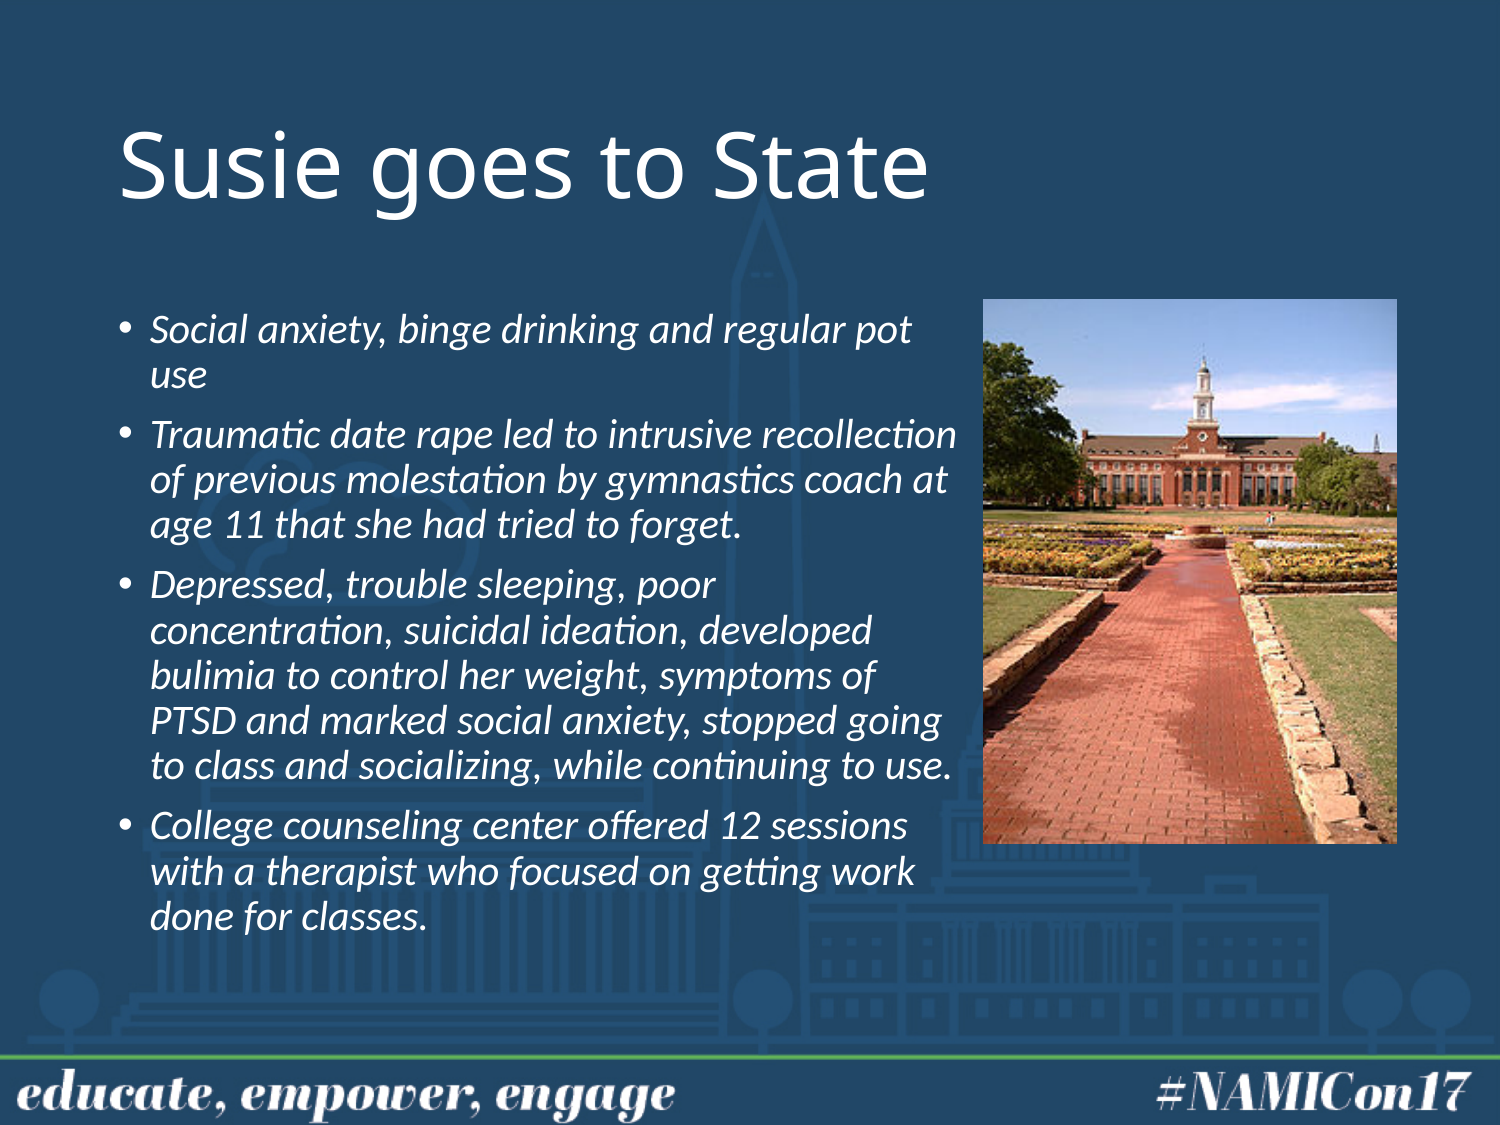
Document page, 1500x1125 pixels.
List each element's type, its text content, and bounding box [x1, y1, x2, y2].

list Social anxiety, binge drinking and regular pot use Traumatic date rape led to intrusive recollection of previous molestation by gymnastics coach at age 11 that she had tried to forget. Depressed, trouble sleeping, poor concentration, suicidal ideation, developed bulimia to control her weight, symptoms of PTSD and marked social anxiety, stopped going to class and socializing, while continuing to use. College counseling center offered 12 sessions with a therapist who focused on getting work done for classes. [103, 299, 984, 1014]
picture [0, 0, 1500, 1125]
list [983, 299, 1397, 844]
title Susie goes to State [103, 59, 1397, 278]
